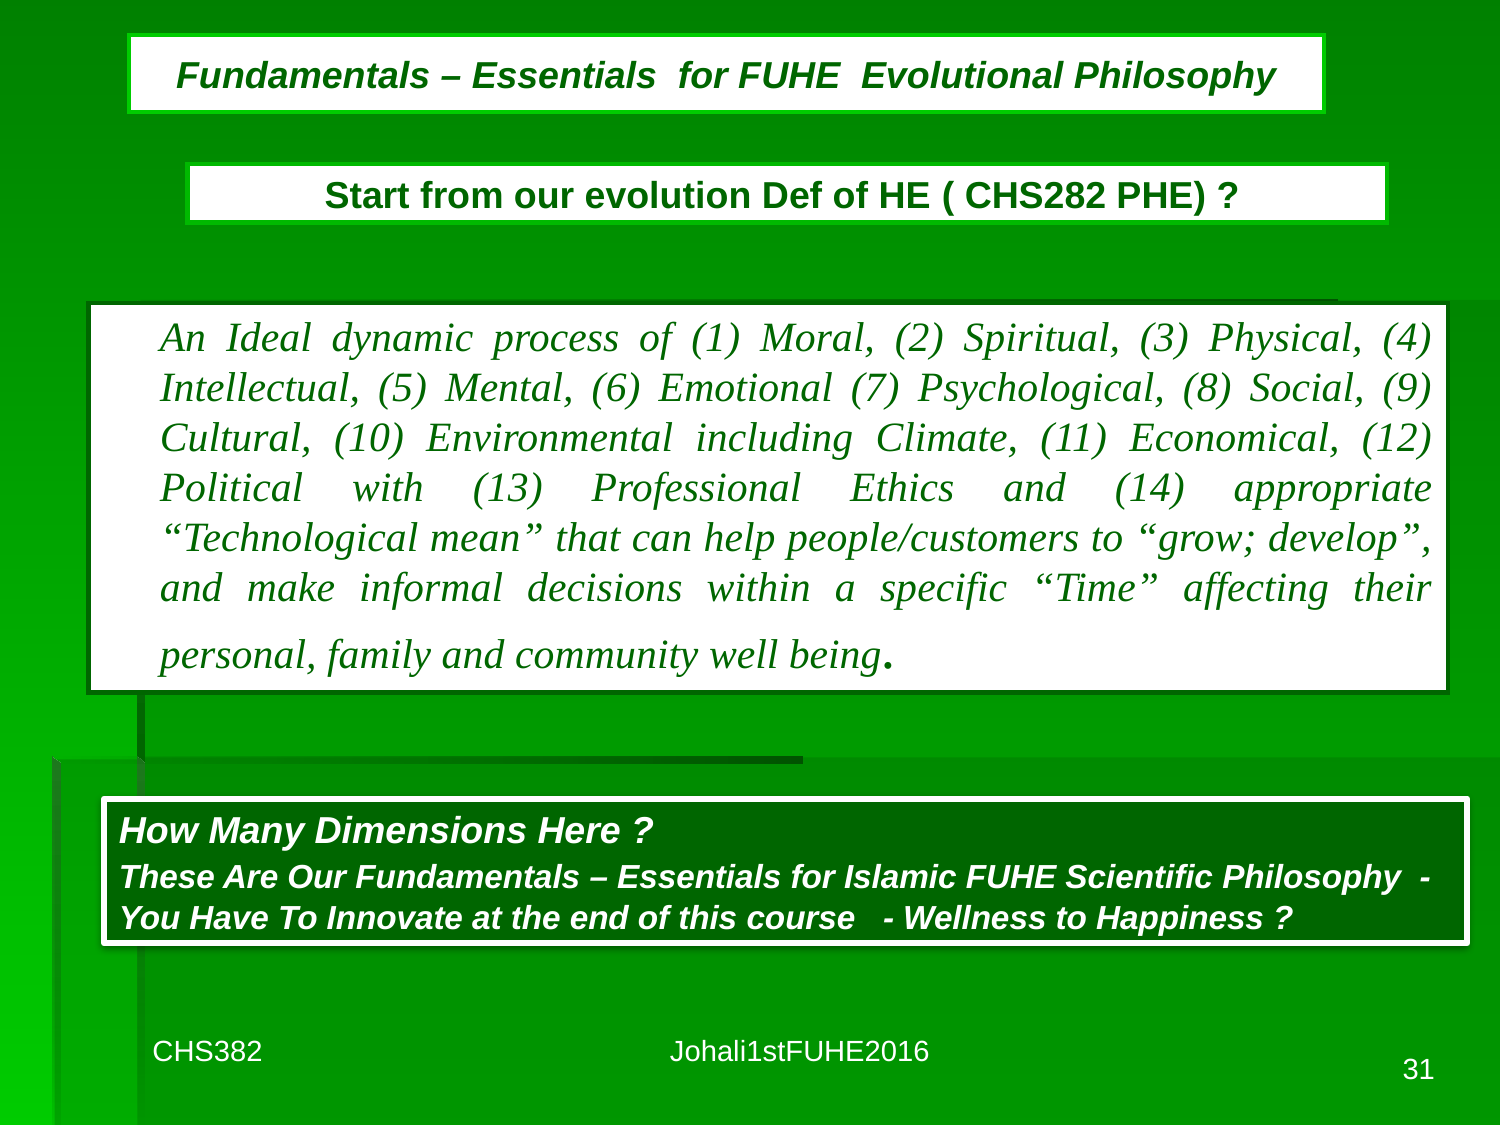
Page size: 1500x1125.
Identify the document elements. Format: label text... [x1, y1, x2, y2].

list An Ideal dynamic process of (1) Moral, (2) Spiritual, (3) Physical, (4) Intellectual, (5) Mental, (6) Emotional (7) Psychological, (8) Social, (9) Cultural, (10) Environmental including Climate, (11) Economical, (12) Political with (13) Professional Ethics and (14) appropriate “Technological mean” that can help people/customers to “grow; develop”, and make informal decisions within a specific “Time” affecting their personal, family and community well being. [86, 301, 1450, 695]
title Start from our evolution Def of HE ( CHS282 PHE) ? [185, 162, 1389, 225]
slide_number 31 [1137, 1042, 1451, 1103]
text_box How Many Dimensions Here ? These Are Our Fundamentals – Essentials for Islamic FUHE Scientific Philosophy - You Have To Innovate at the end of this course - Wellness to Happiness ? [101, 796, 1470, 946]
slide_number CHS382 [137, 1024, 450, 1103]
footer Johali1stFUHE2016 [562, 1024, 1038, 1103]
text_box Fundamentals – Essentials for FUHE Evolutional Philosophy [127, 33, 1326, 114]
